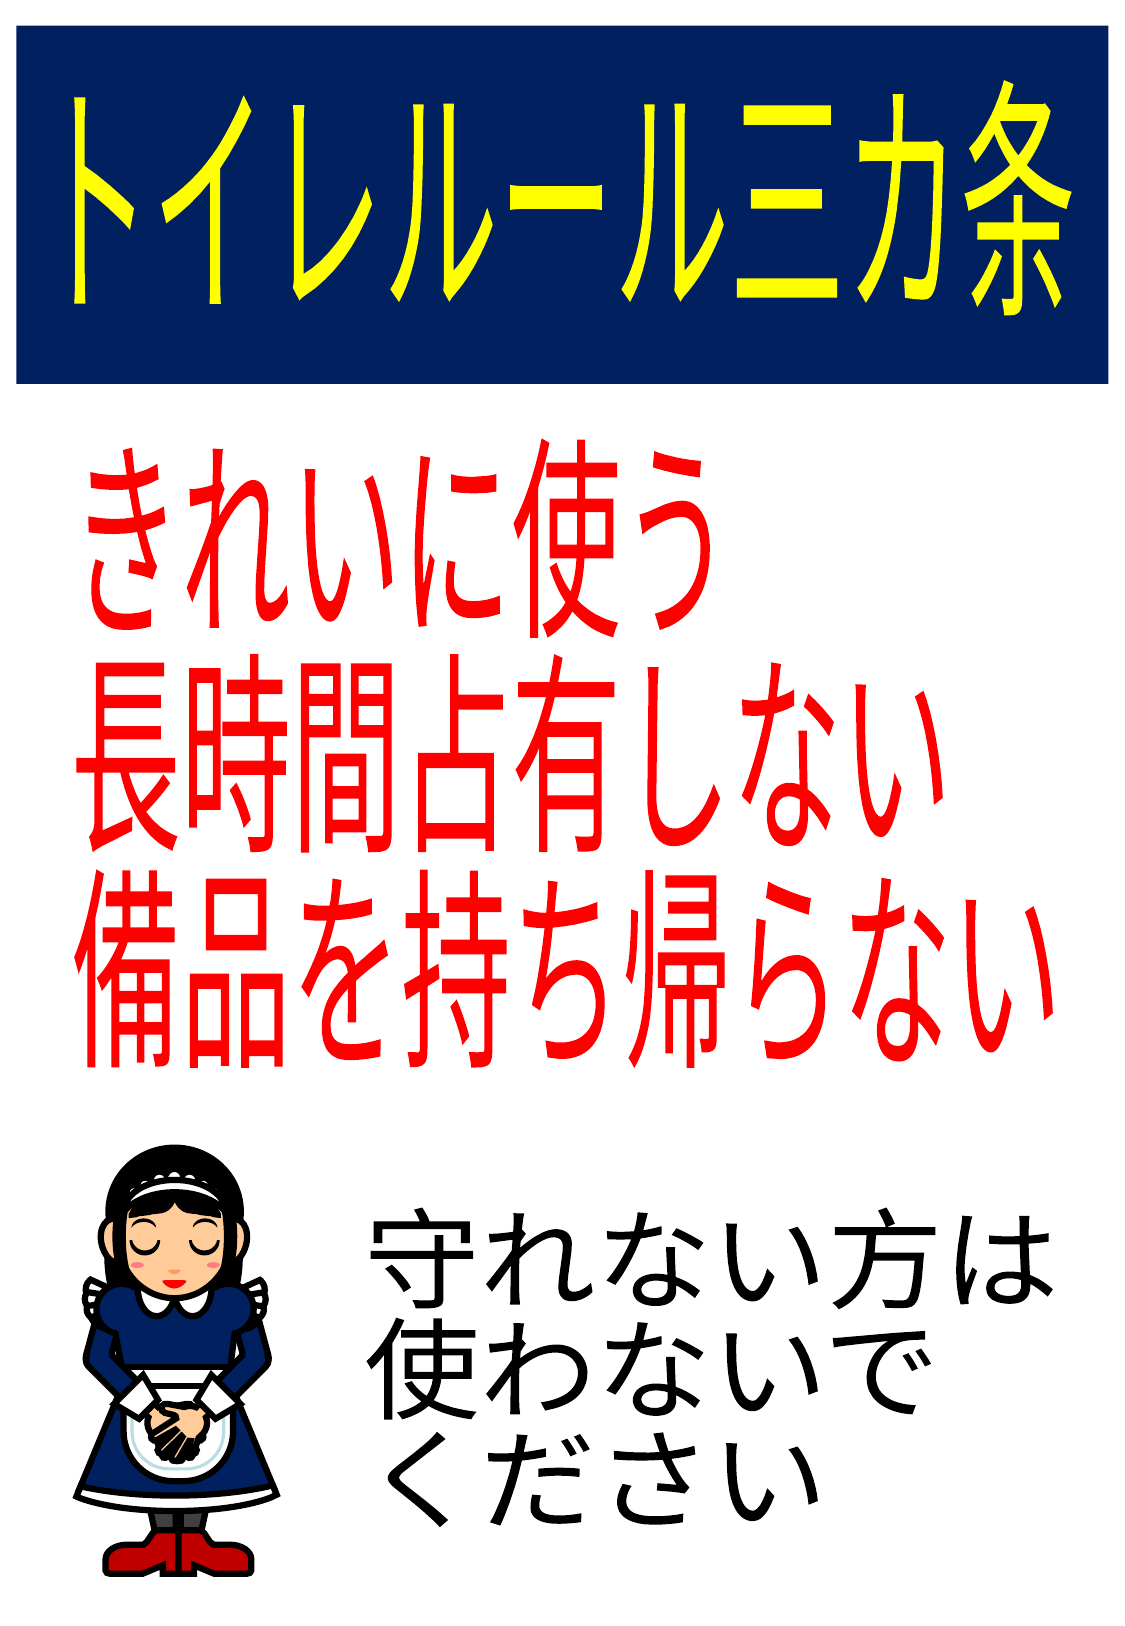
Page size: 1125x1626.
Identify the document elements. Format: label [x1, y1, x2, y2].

text_box [76, 1147, 277, 1575]
text_box [14, 24, 1111, 386]
